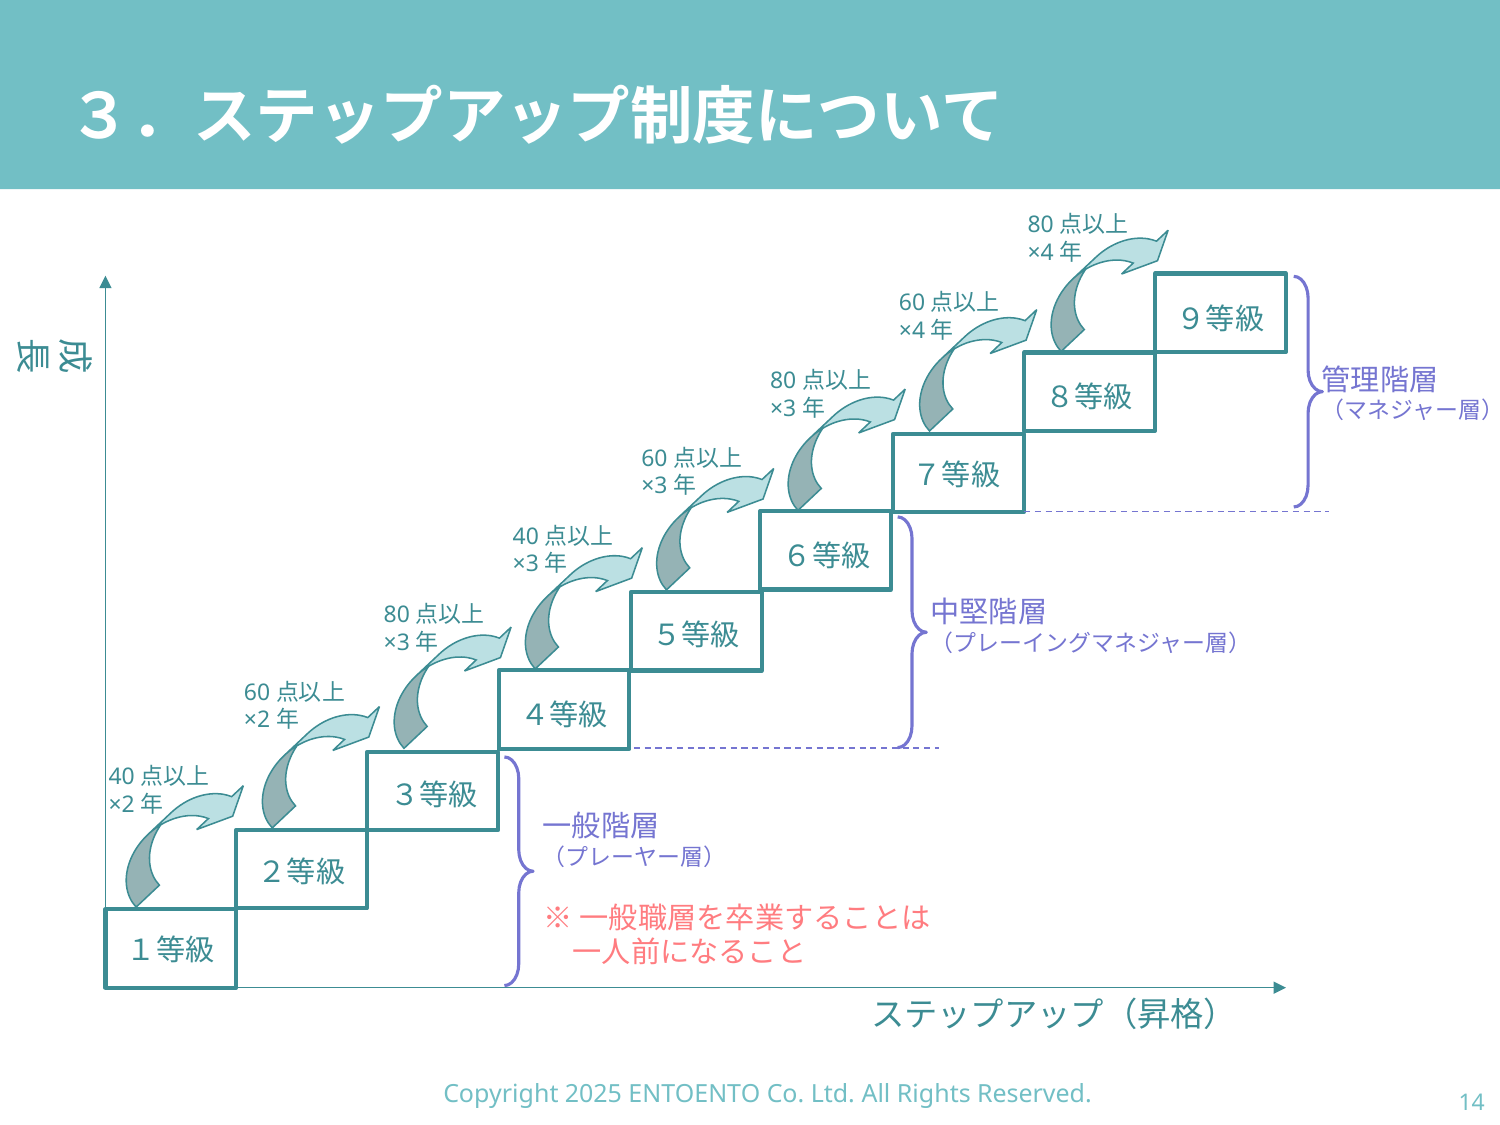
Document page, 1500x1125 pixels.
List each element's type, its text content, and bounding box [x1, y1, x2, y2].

slide_number 13 [1187, 1079, 1500, 1123]
text_box 管理階層 （マネジャー層） [1306, 353, 1500, 431]
footer Copyright 2025 ENTOENTO Co. Ltd. All Rights Reserved. [206, 1070, 1331, 1125]
text_box 40点以上 ×2年 [93, 754, 100, 825]
text_box 80点以上 ×4年 [1012, 202, 1181, 271]
text_box ステップアップ（昇格） [856, 986, 1330, 1041]
title ３．ステップアップ制度について [53, 42, 1388, 185]
text_box 成 長 [32, 323, 100, 482]
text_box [105, 273, 1287, 988]
text_box [1293, 275, 1309, 508]
